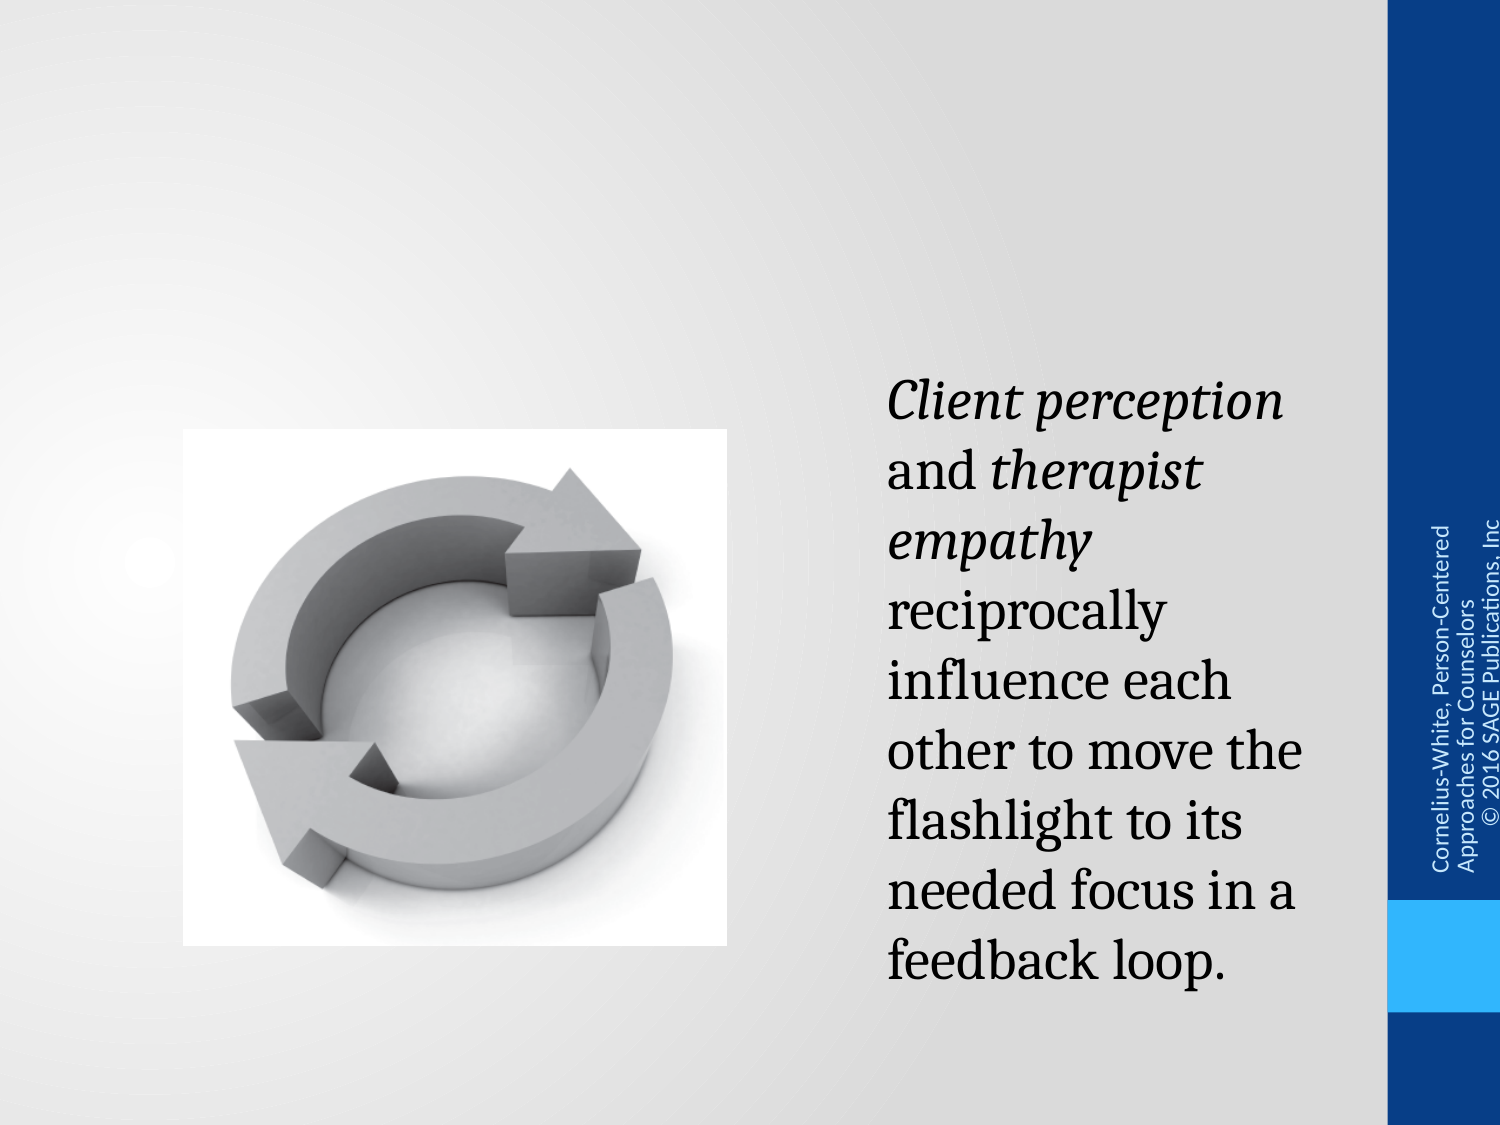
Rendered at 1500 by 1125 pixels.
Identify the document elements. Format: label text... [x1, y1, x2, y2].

footer Cornelius-White, Person-Centered Approaches for Counselors © 2016 SAGE Publications, Inc. [1408, 500, 1469, 889]
text_box Client perception and therapist empathy reciprocally influence each other to move the flashlight to its needed focus in a feedback loop. [872, 353, 1348, 1005]
picture [182, 428, 728, 947]
